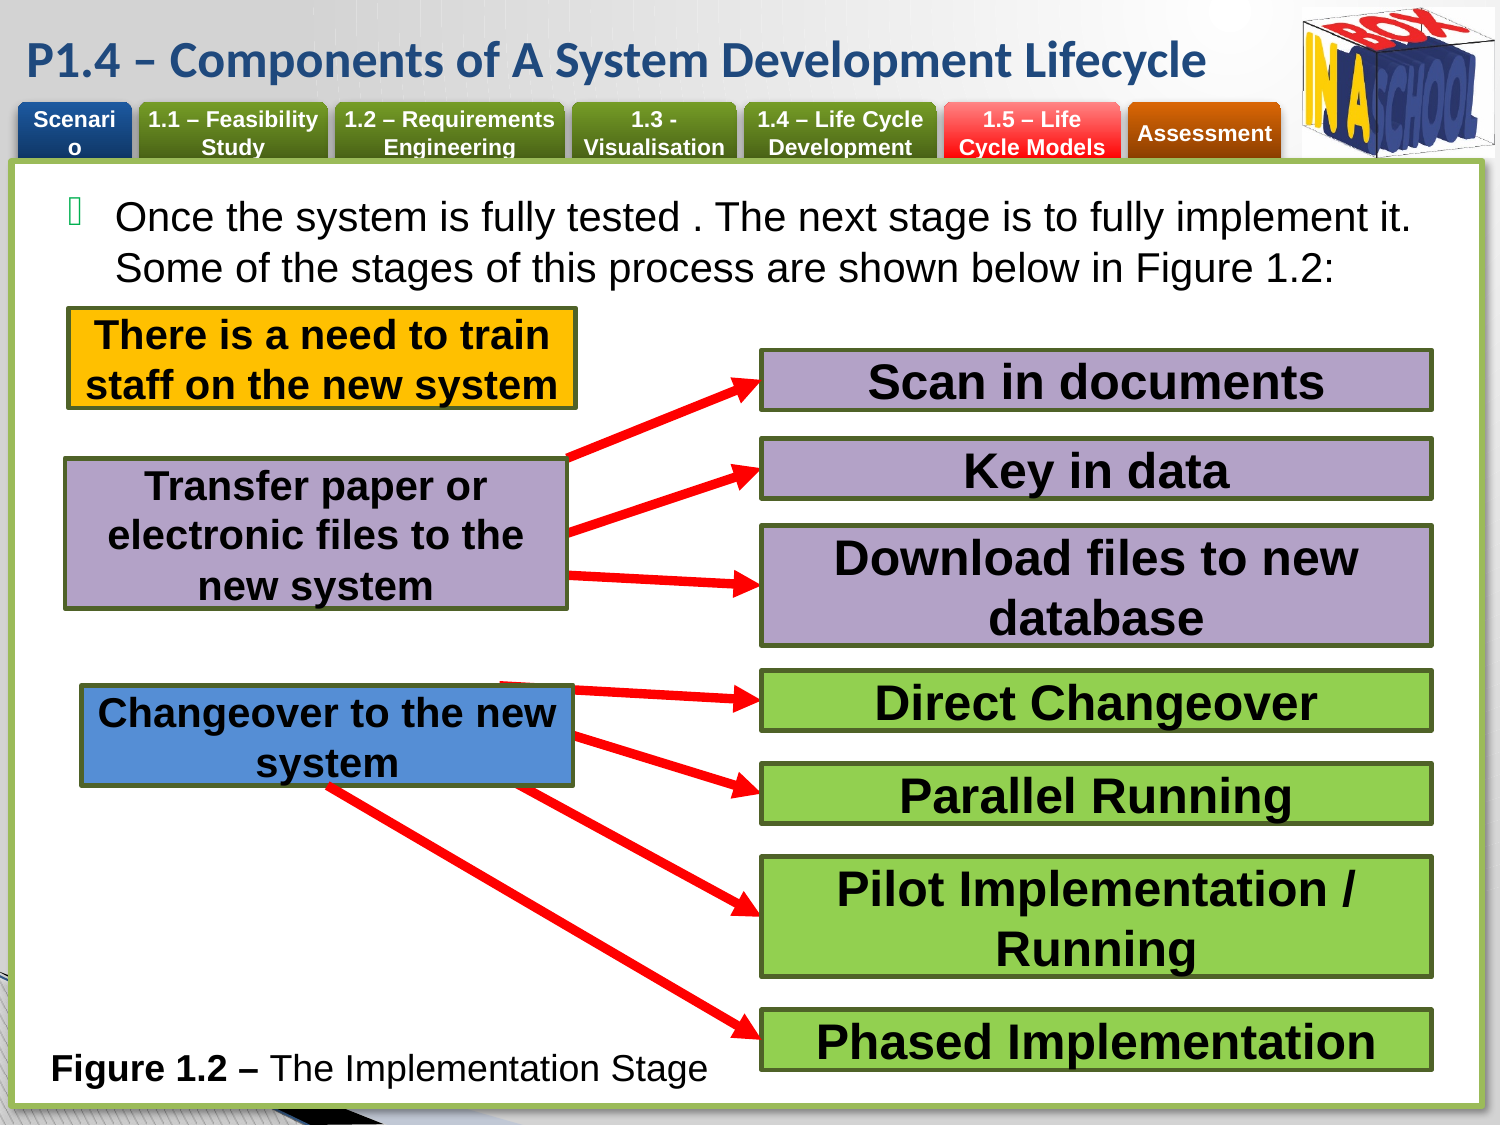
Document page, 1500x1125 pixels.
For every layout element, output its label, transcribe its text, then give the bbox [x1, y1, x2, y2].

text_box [566, 379, 762, 459]
text_box There is a need to train staff on the new system [68, 307, 576, 409]
text_box Key in data [764, 438, 1432, 499]
title P1.4 – Components of A System Development Lifecycle [11, 11, 1270, 102]
text_box Transfer paper or electronic files to the new system [64, 458, 567, 609]
text_box Pilot Implementation / Running [768, 856, 1432, 977]
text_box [496, 571, 762, 587]
text_box Changeover to the new system [81, 685, 574, 786]
text_box Download files to new database [761, 525, 1432, 646]
text_box Once the system is fully tested . The next stage is to fully implement it. Some of the stages of this process are shown below in Figure 1.2: [53, 182, 1447, 298]
text_box Direct Changeover [761, 670, 1432, 731]
text_box Phased Implementation [761, 1009, 1432, 1070]
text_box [496, 772, 762, 786]
text_box Figure 1.2 – The Implementation Stage [35, 1036, 724, 1097]
text_box Parallel Running [768, 763, 1432, 824]
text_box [326, 786, 762, 1041]
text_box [572, 735, 762, 772]
picture [281, 1114, 303, 1125]
picture [1302, 7, 1495, 158]
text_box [499, 685, 762, 701]
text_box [566, 470, 762, 535]
text_box Scan in documents [761, 349, 1432, 410]
